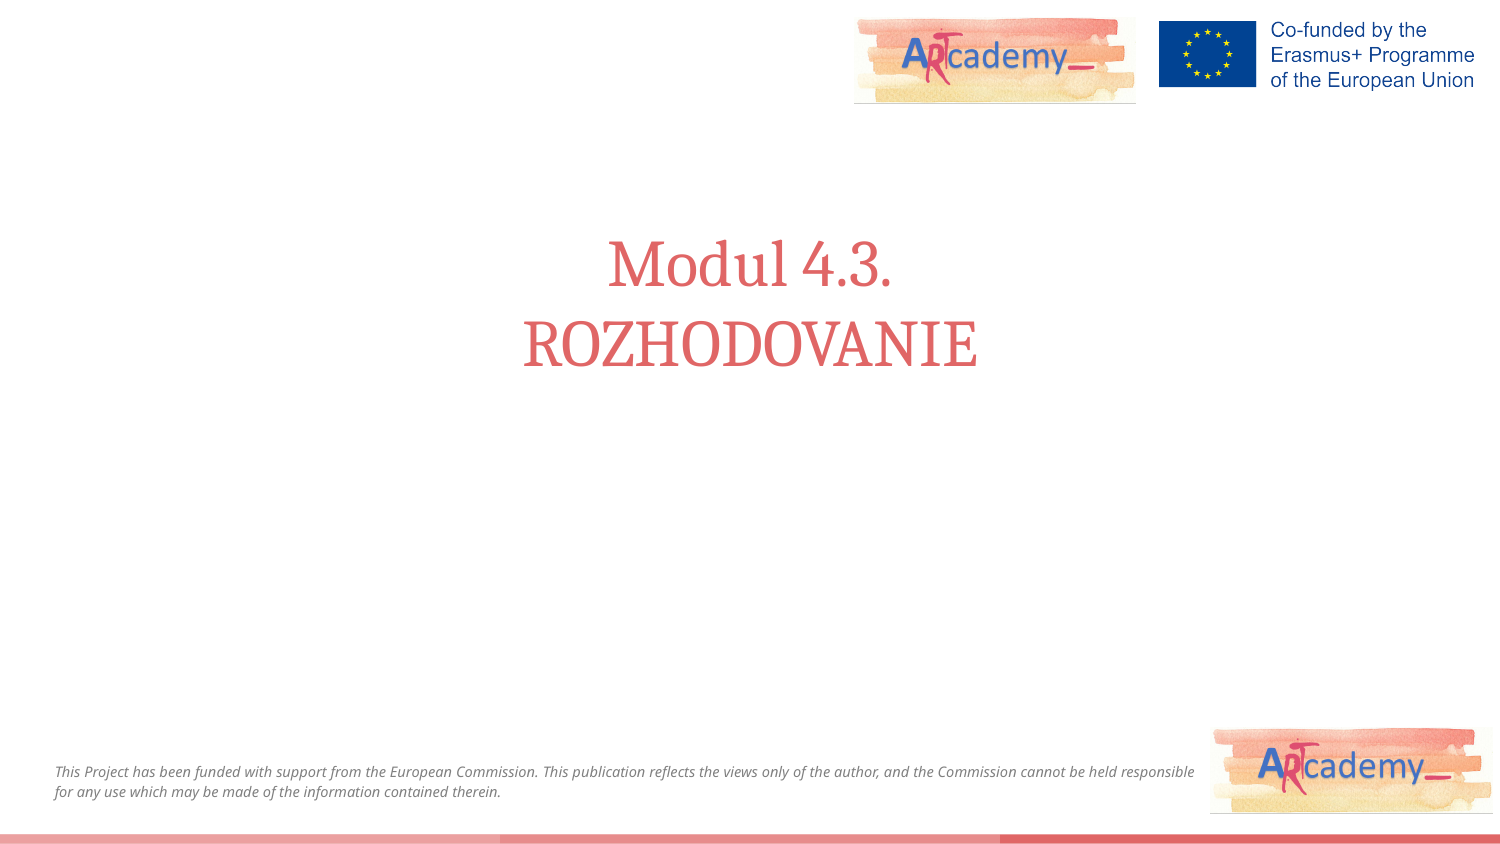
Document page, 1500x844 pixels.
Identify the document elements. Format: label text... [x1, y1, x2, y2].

picture [854, 0, 1137, 134]
text_box This Project has been funded with support from the European Commission. This publication reflects the views only of the author, and the Commission cannot be held responsible for any use which may be made of the information contained therein. [39, 754, 1205, 799]
picture [1158, 21, 1474, 91]
title Modul 4.3. ROZHODOVANIE [150, 204, 1352, 422]
picture [1210, 709, 1493, 844]
